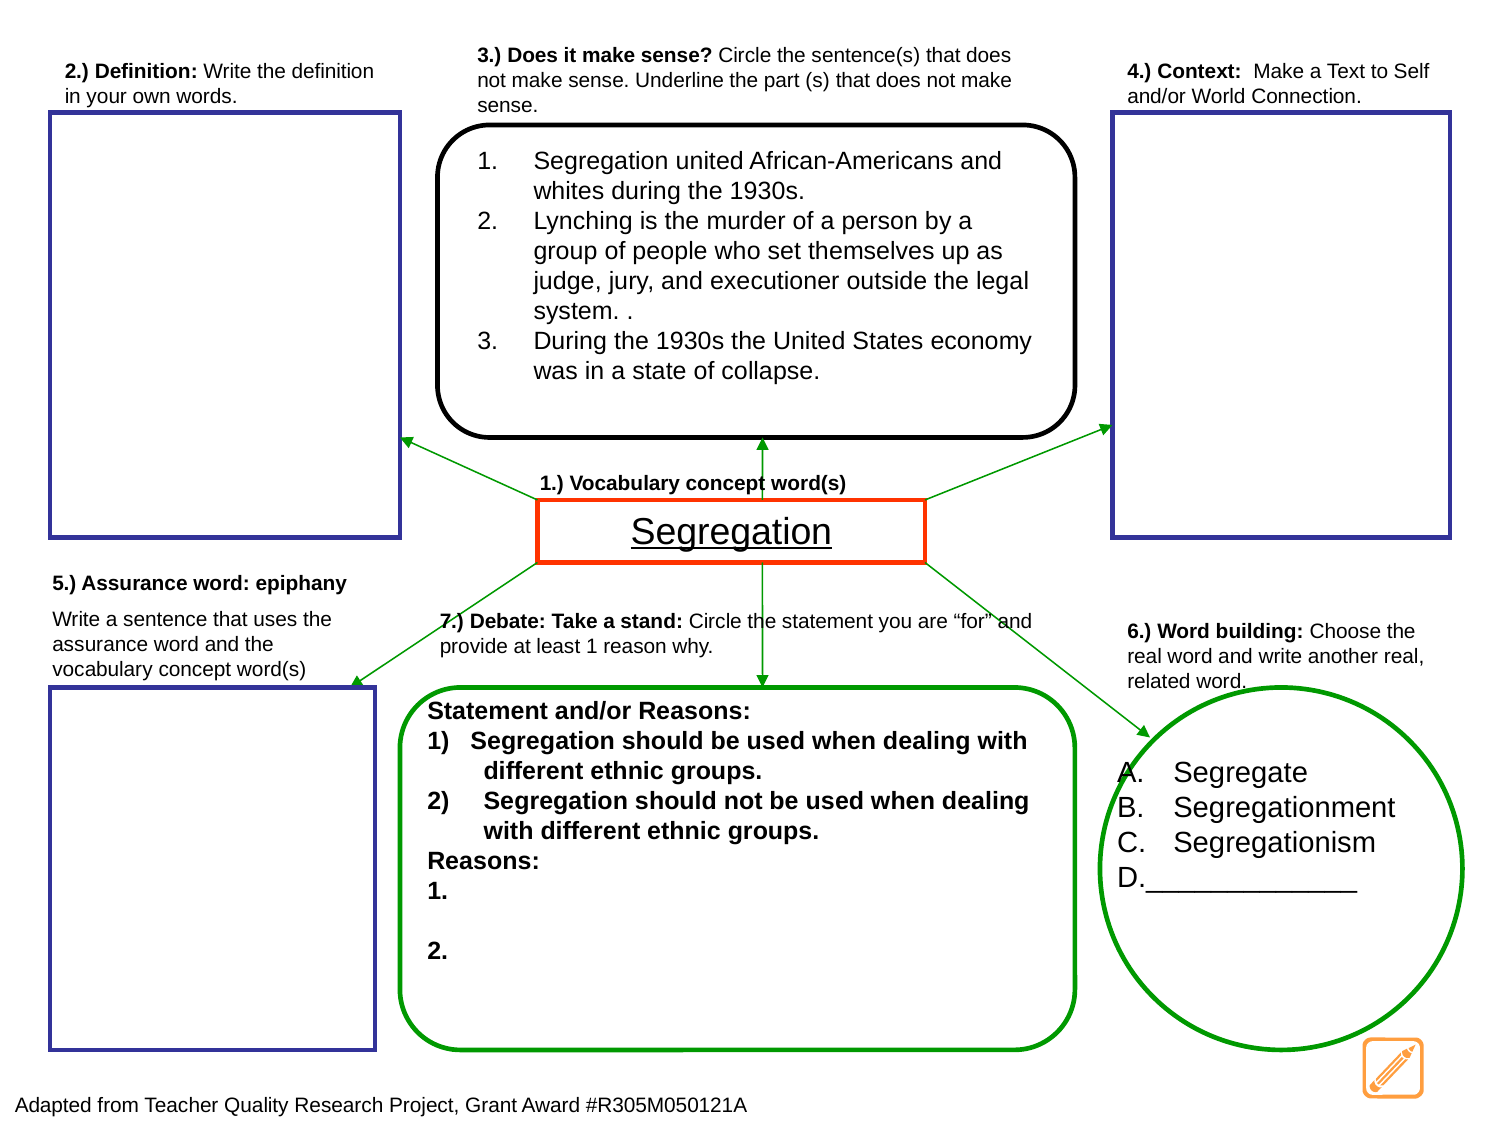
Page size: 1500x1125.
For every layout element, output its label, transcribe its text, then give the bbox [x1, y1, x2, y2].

text_box Segregate Segregationment Segregationism D._____________ [1102, 745, 1485, 901]
text_box Segregation united African-Americans and whites during the 1930s. Lynching is the murder of a person by a group of people who set themselves up as judge, jury, and executioner outside the legal system. . During the 1930s the United States economy was in a state of collapse. [462, 137, 1050, 392]
text_box [50, 115, 400, 538]
text_box 2.) Definition: Write the definition in your own words. [50, 49, 400, 115]
text_box [399, 436, 525, 495]
text_box 1.) Vocabulary concept word(s) [525, 462, 925, 503]
text_box [756, 437, 769, 462]
text_box [1102, 901, 1460, 1050]
text_box [50, 687, 375, 1050]
text_box Adapted from Teacher Quality Research Project, Grant Award #R305M050121A [0, 1084, 800, 1125]
text_box [1112, 115, 1450, 538]
text_box [417, 1032, 1058, 1050]
text_box Statement and/or Reasons: 1) Segregation should be used when dealing with different ethnic groups. Segregation should not be used when dealing with different ethnic groups. Reasons: 1. 2. [412, 687, 1075, 1032]
text_box [925, 423, 1113, 501]
text_box [399, 711, 412, 1026]
text_box [1056, 665, 1150, 738]
text_box 4.) Context: Make a Text to Self and/or World Connection. [1112, 49, 1463, 115]
text_box 5.) Assurance word: epiphany Write a sentence that uses the assurance word and the vocabulary concept word(s) [37, 562, 375, 688]
text_box [756, 665, 769, 687]
text_box 3.) Does it make sense? Circle the sentence(s) that does not make sense. Underline the part (s) that does not make sense. [462, 34, 1038, 124]
text_box [437, 124, 1075, 438]
text_box [537, 503, 925, 563]
text_box [1148, 700, 1414, 745]
text_box 7.) Debate: Take a stand: Circle the statement you are “for” and provide at least 1 reason why. [425, 599, 1063, 665]
text_box Segregation [562, 503, 900, 560]
text_box 6.) Word building: Choose the real word and write another real, related word. [1112, 609, 1450, 700]
